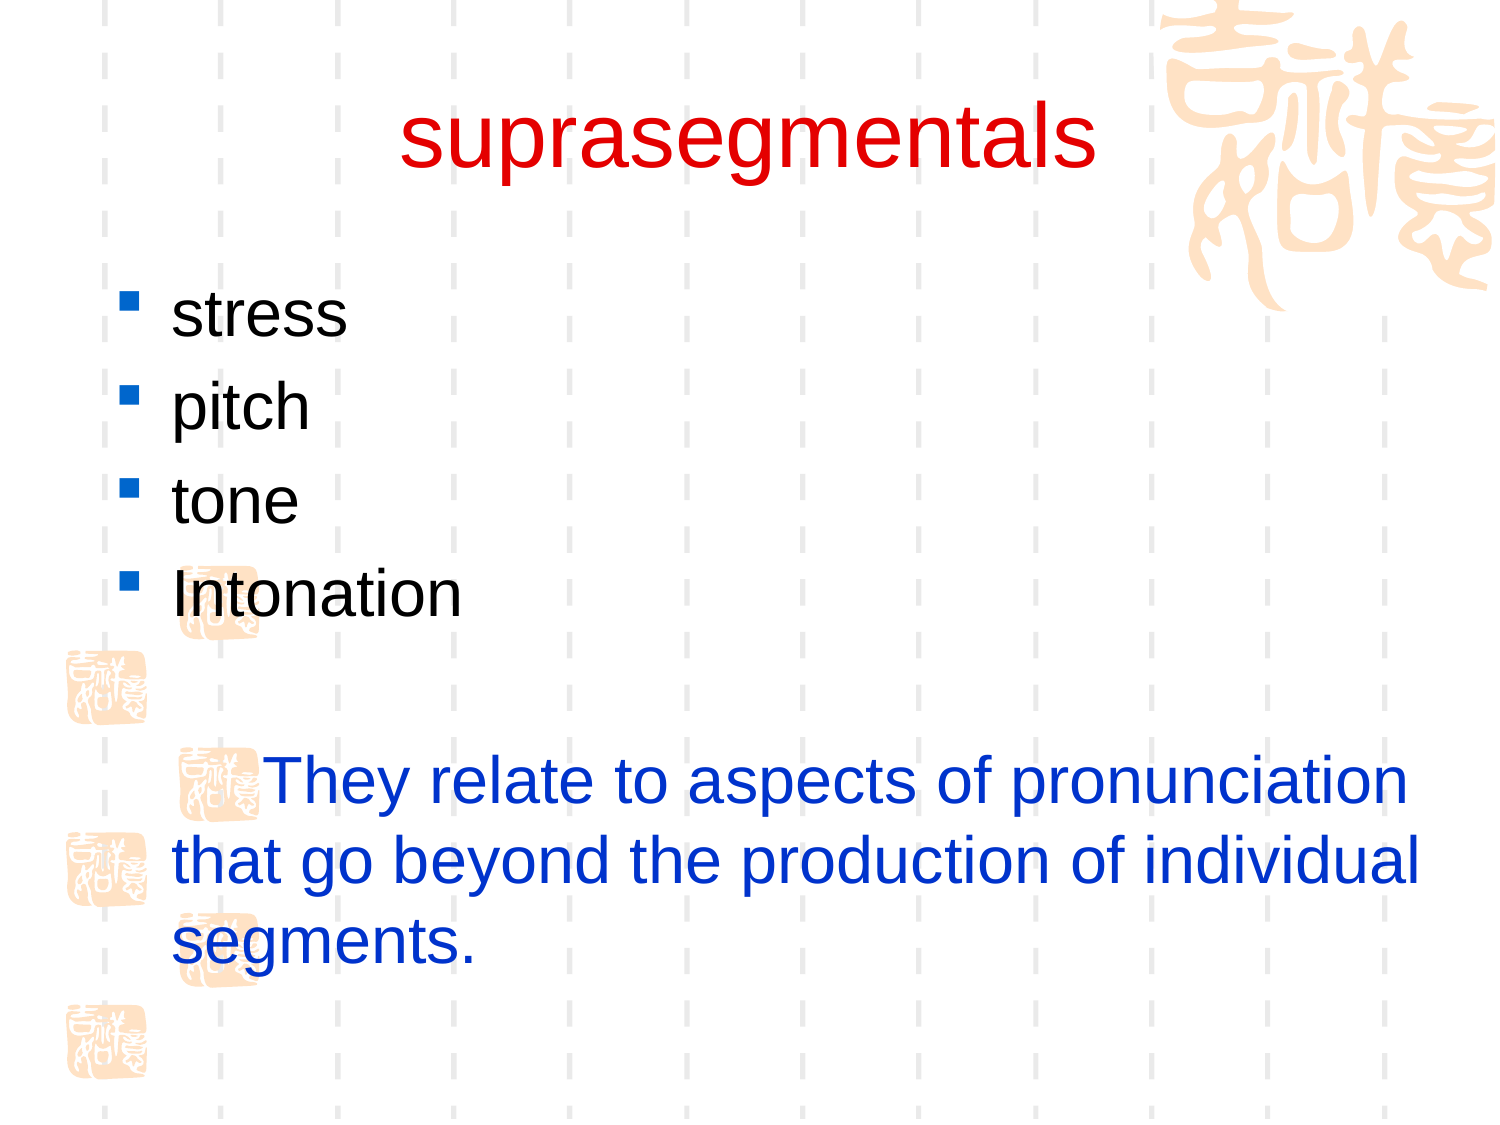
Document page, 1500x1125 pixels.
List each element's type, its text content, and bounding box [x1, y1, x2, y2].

list stress pitch tone Intonation They relate to aspects of pronunciation that go beyond the production of individual segments. [99, 262, 1438, 1001]
title suprasegmentals [48, 37, 1451, 226]
